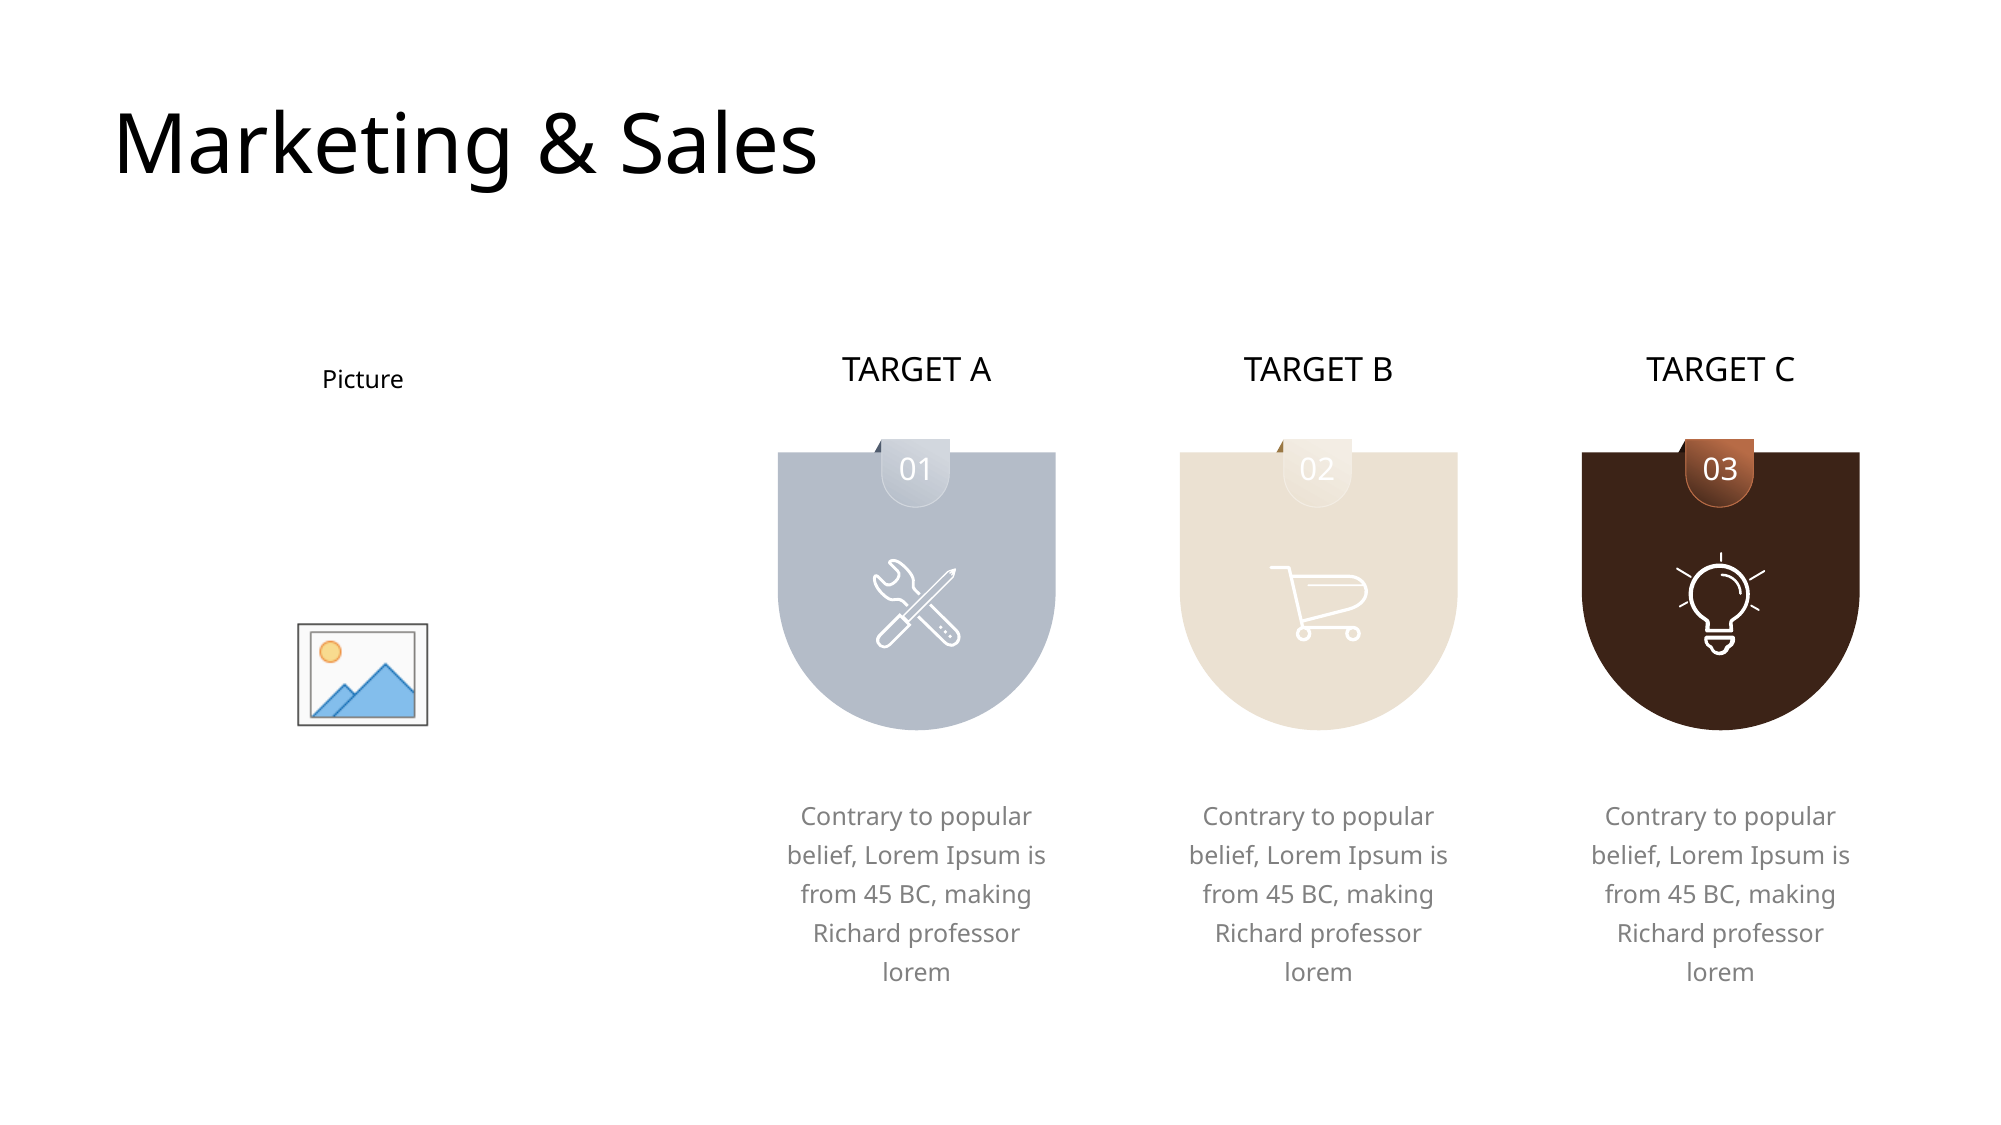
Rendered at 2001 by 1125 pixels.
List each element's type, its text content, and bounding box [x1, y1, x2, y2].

picture [83, 356, 644, 994]
text_box Contrary to popular belief, Lorem Ipsum is from 45 BC, making Richard professor lorem [1178, 784, 1459, 994]
text_box TARGET A [754, 340, 1079, 396]
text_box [777, 439, 1056, 731]
text_box Marketing & Sales [97, 83, 1000, 199]
text_box Contrary to popular belief, Lorem Ipsum is from 45 BC, making Richard professor lorem [1580, 784, 1861, 994]
text_box TARGET B [1156, 340, 1482, 396]
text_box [1581, 439, 1860, 731]
text_box Contrary to popular belief, Lorem Ipsum is from 45 BC, making Richard professor lorem [776, 784, 1057, 994]
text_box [1179, 439, 1458, 731]
text_box TARGET C [1558, 340, 1884, 396]
